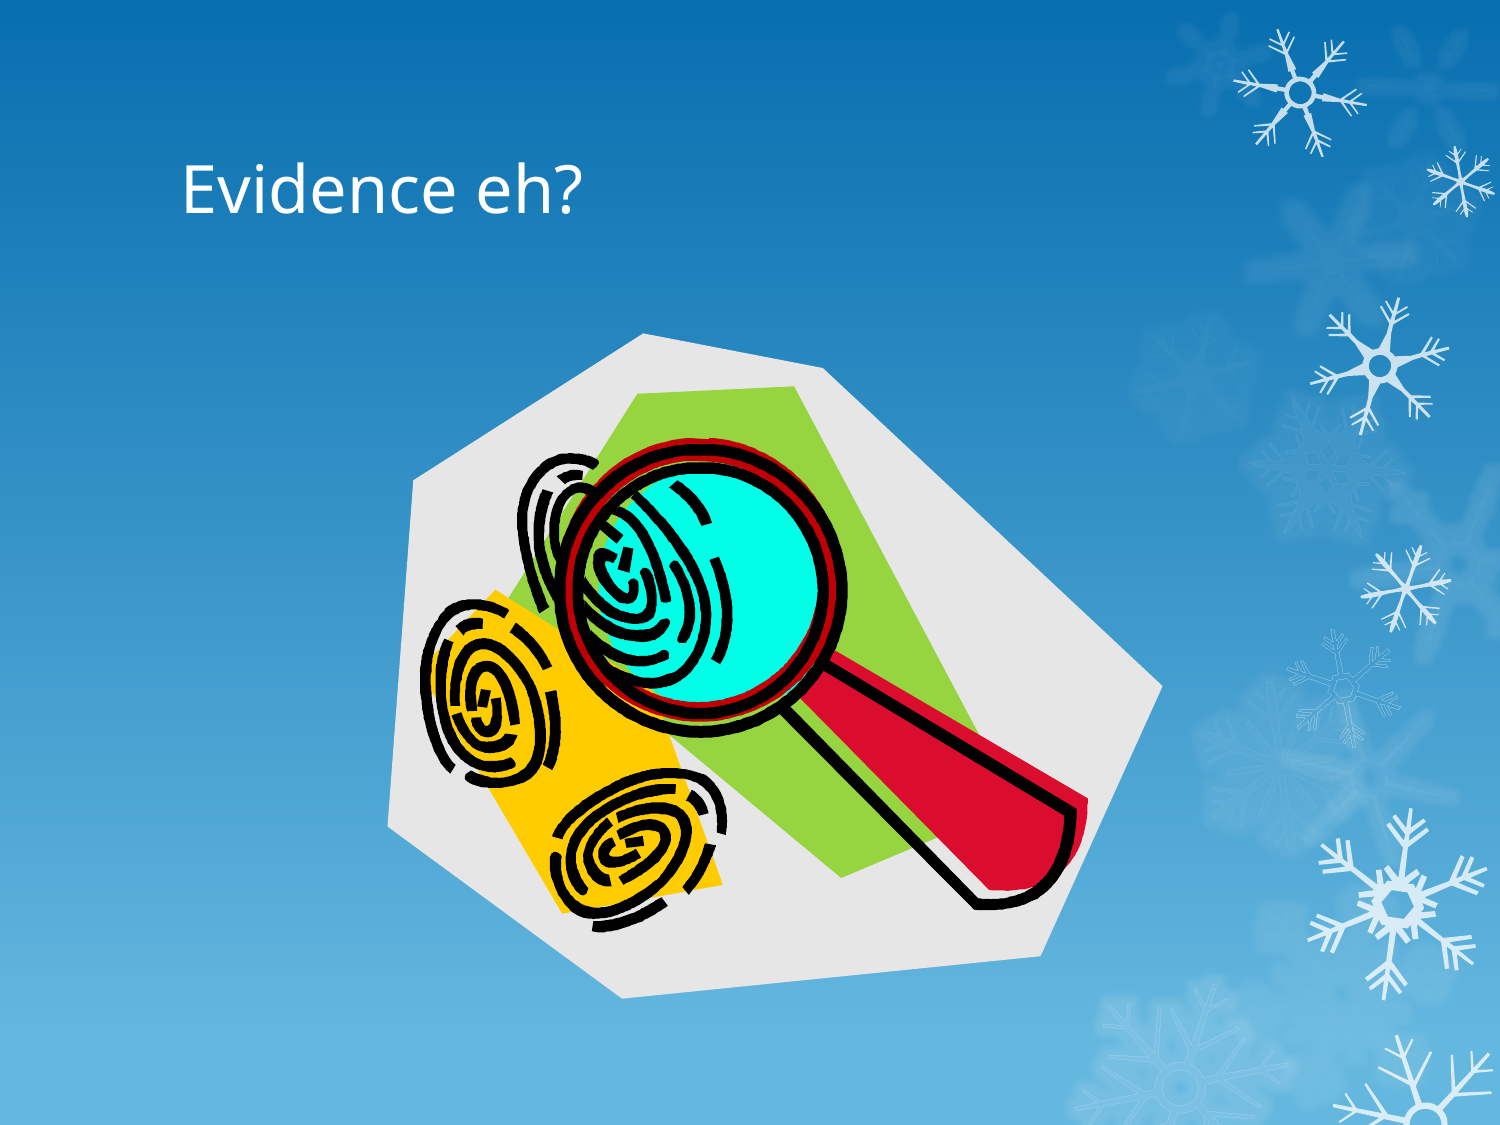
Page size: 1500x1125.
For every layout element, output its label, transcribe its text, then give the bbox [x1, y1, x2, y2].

title Evidence eh? [165, 110, 1335, 263]
picture [386, 324, 1173, 1010]
